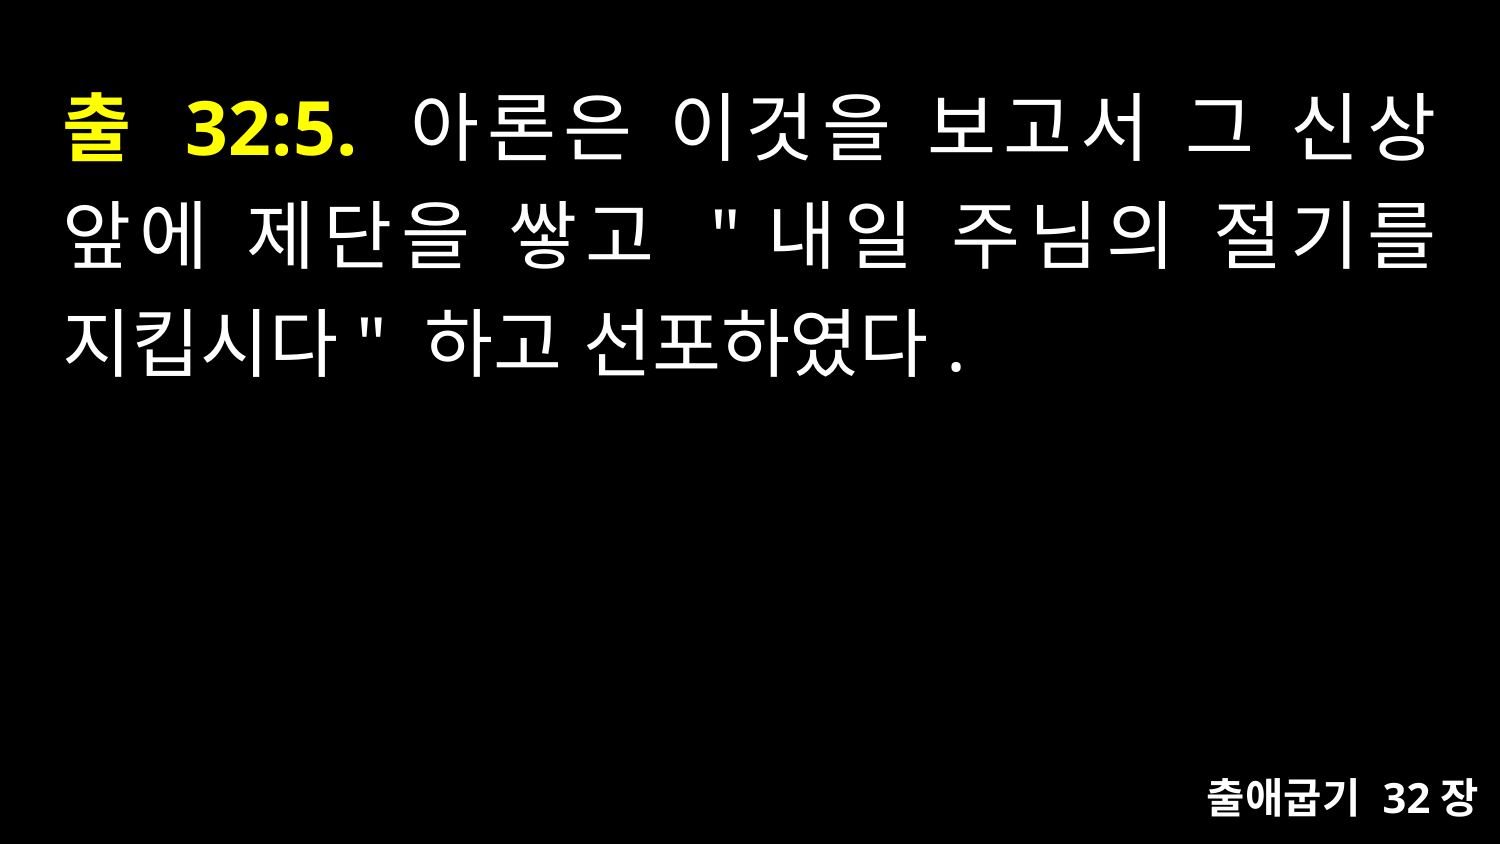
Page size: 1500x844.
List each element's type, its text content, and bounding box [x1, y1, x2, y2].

title 출 32:5. 아론은 이것을 보고서 그 신상 앞에 제단을 쌓고 "내일 주님의 절기를 지킵시다" 하고 선포하였다. [0, 0, 1500, 844]
subtitle 출애굽기 32장 [916, 770, 1500, 844]
